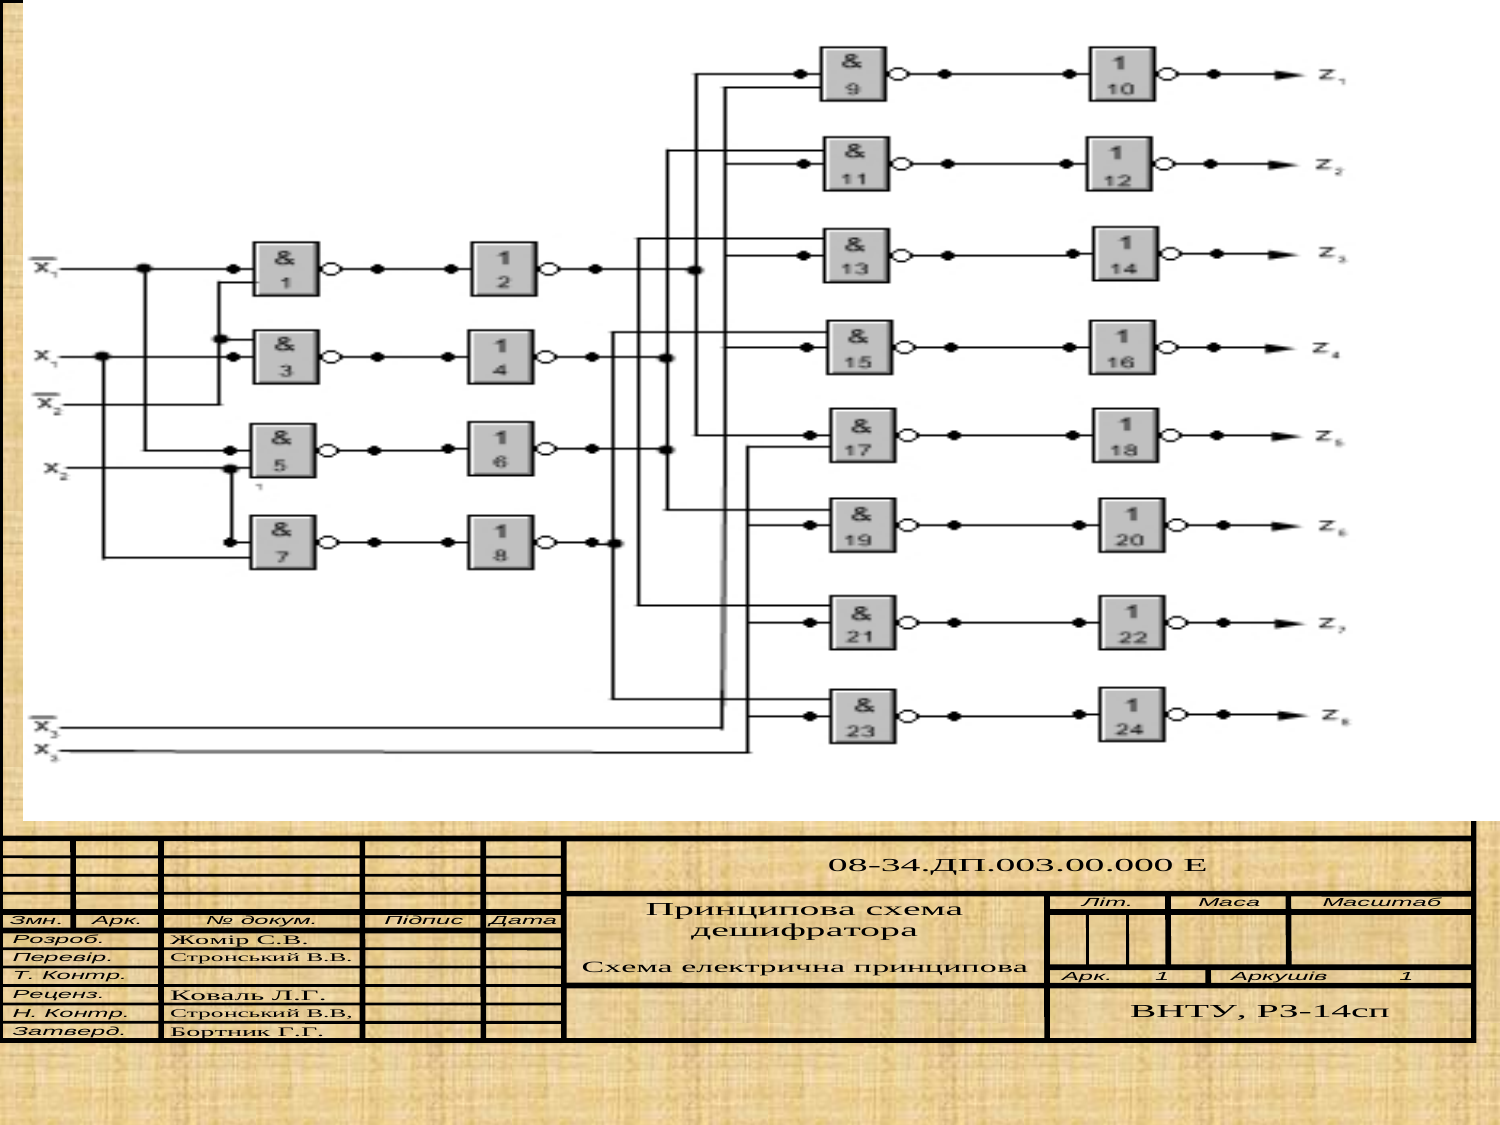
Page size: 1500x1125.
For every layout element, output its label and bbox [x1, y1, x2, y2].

text_box [0, 0, 1477, 1044]
picture [0, 0, 1500, 1125]
